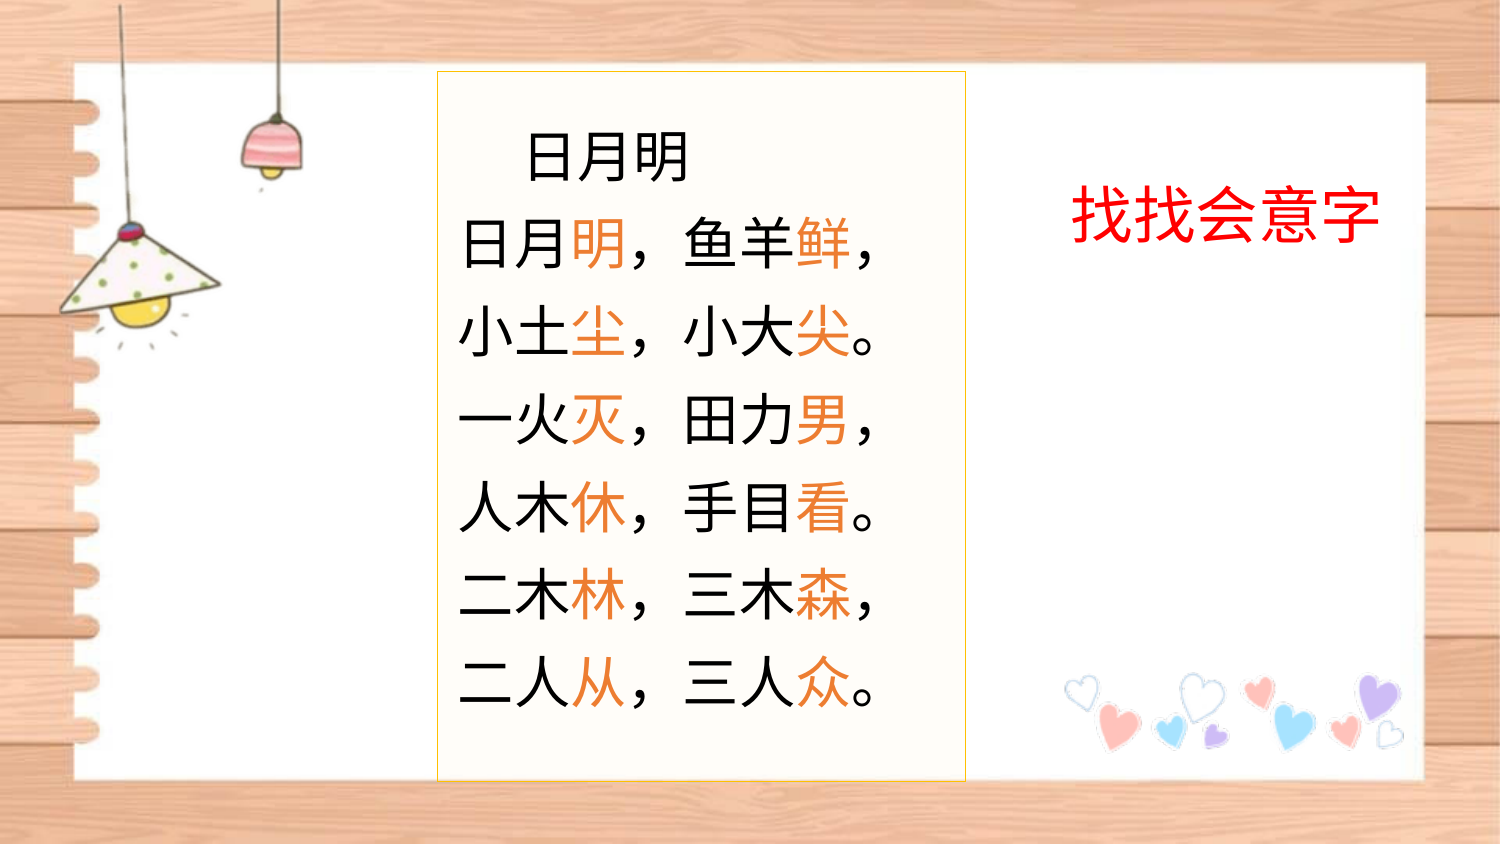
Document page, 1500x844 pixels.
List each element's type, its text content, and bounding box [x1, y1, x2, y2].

text_box 找找会意字 [1059, 170, 1403, 257]
text_box 日月明 日月明，鱼羊鲜， 小土尘，小大尖。 一火灭，田力男， 人木休，手目看。 二木林，三木森， 二人从，三人众。 [446, 95, 953, 721]
text_box [437, 71, 966, 782]
picture [0, 0, 1500, 844]
